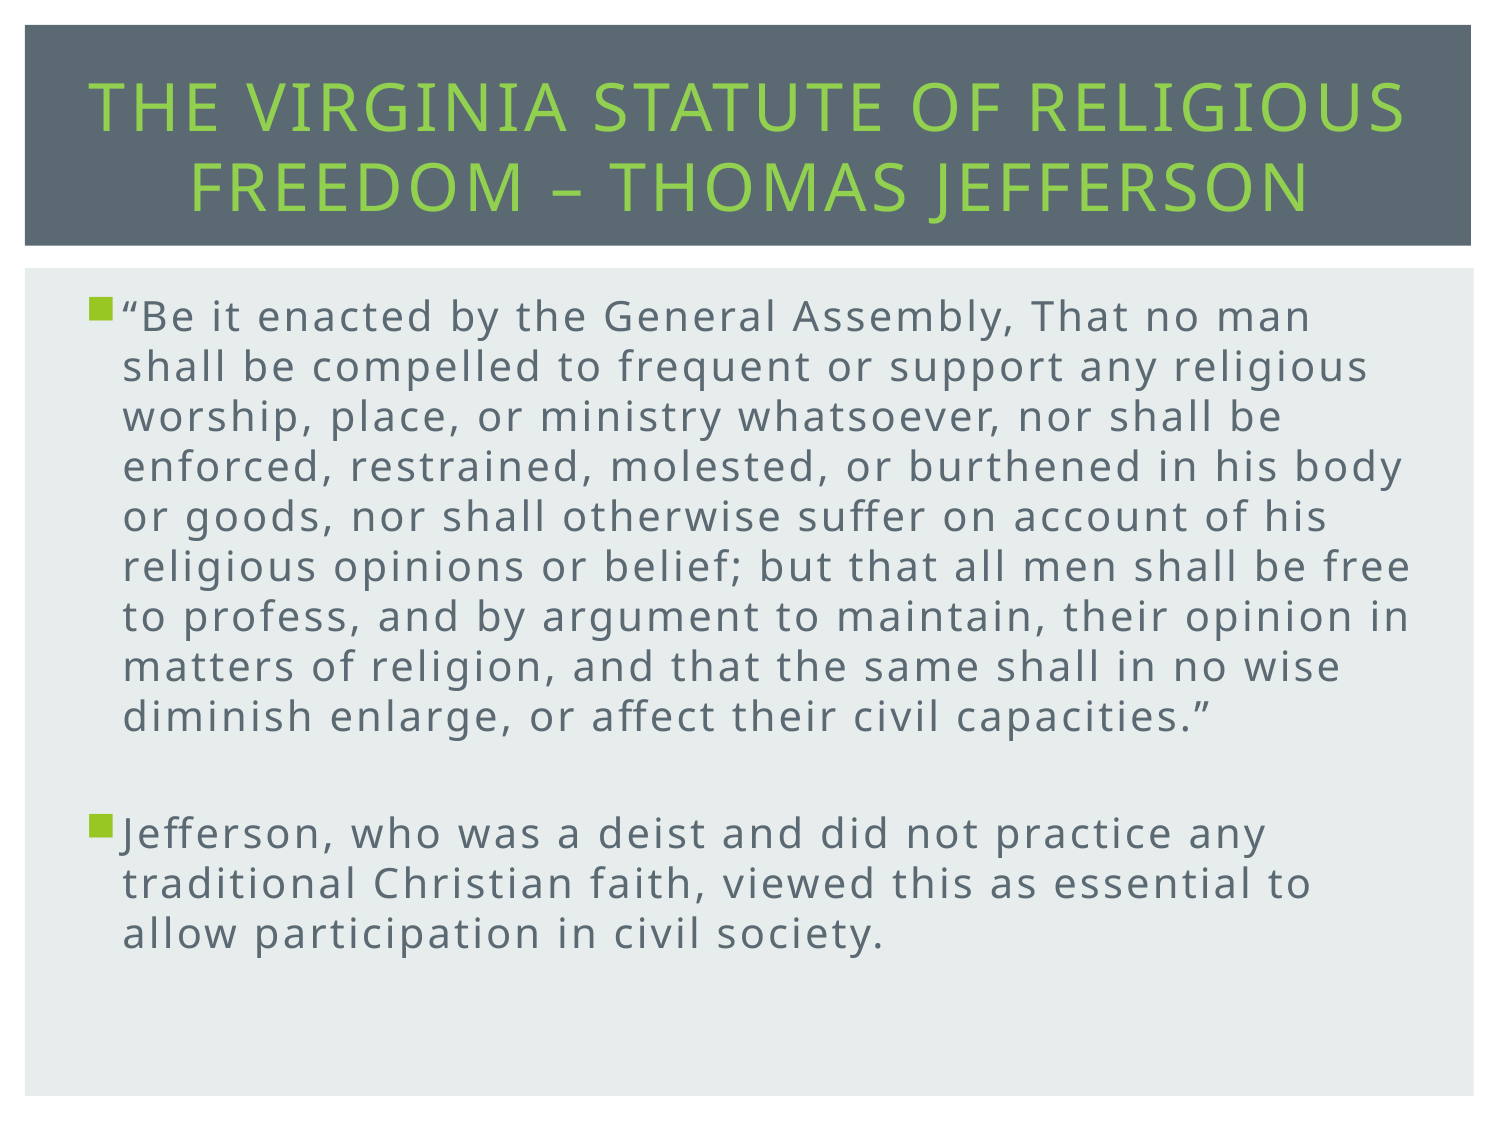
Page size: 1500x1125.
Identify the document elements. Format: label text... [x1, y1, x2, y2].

list “Be it enacted by the General Assembly, That no man shall be compelled to frequent or support any religious worship, place, or ministry whatsoever, nor shall be enforced, restrained, molested, or burthened in his body or goods, nor shall otherwise suffer on account of his religious opinions or belief; but that all men shall be free to profess, and by argument to maintain, their opinion in matters of religion, and that the same shall in no wise diminish enlarge, or affect their civil capacities.” Jefferson, who was a deist and did not practice any traditional Christian faith, viewed this as essential to allow participation in civil society. [62, 281, 1442, 1005]
title The Virginia Statute of Religious Freedom – Thomas Jefferson [62, 58, 1438, 232]
